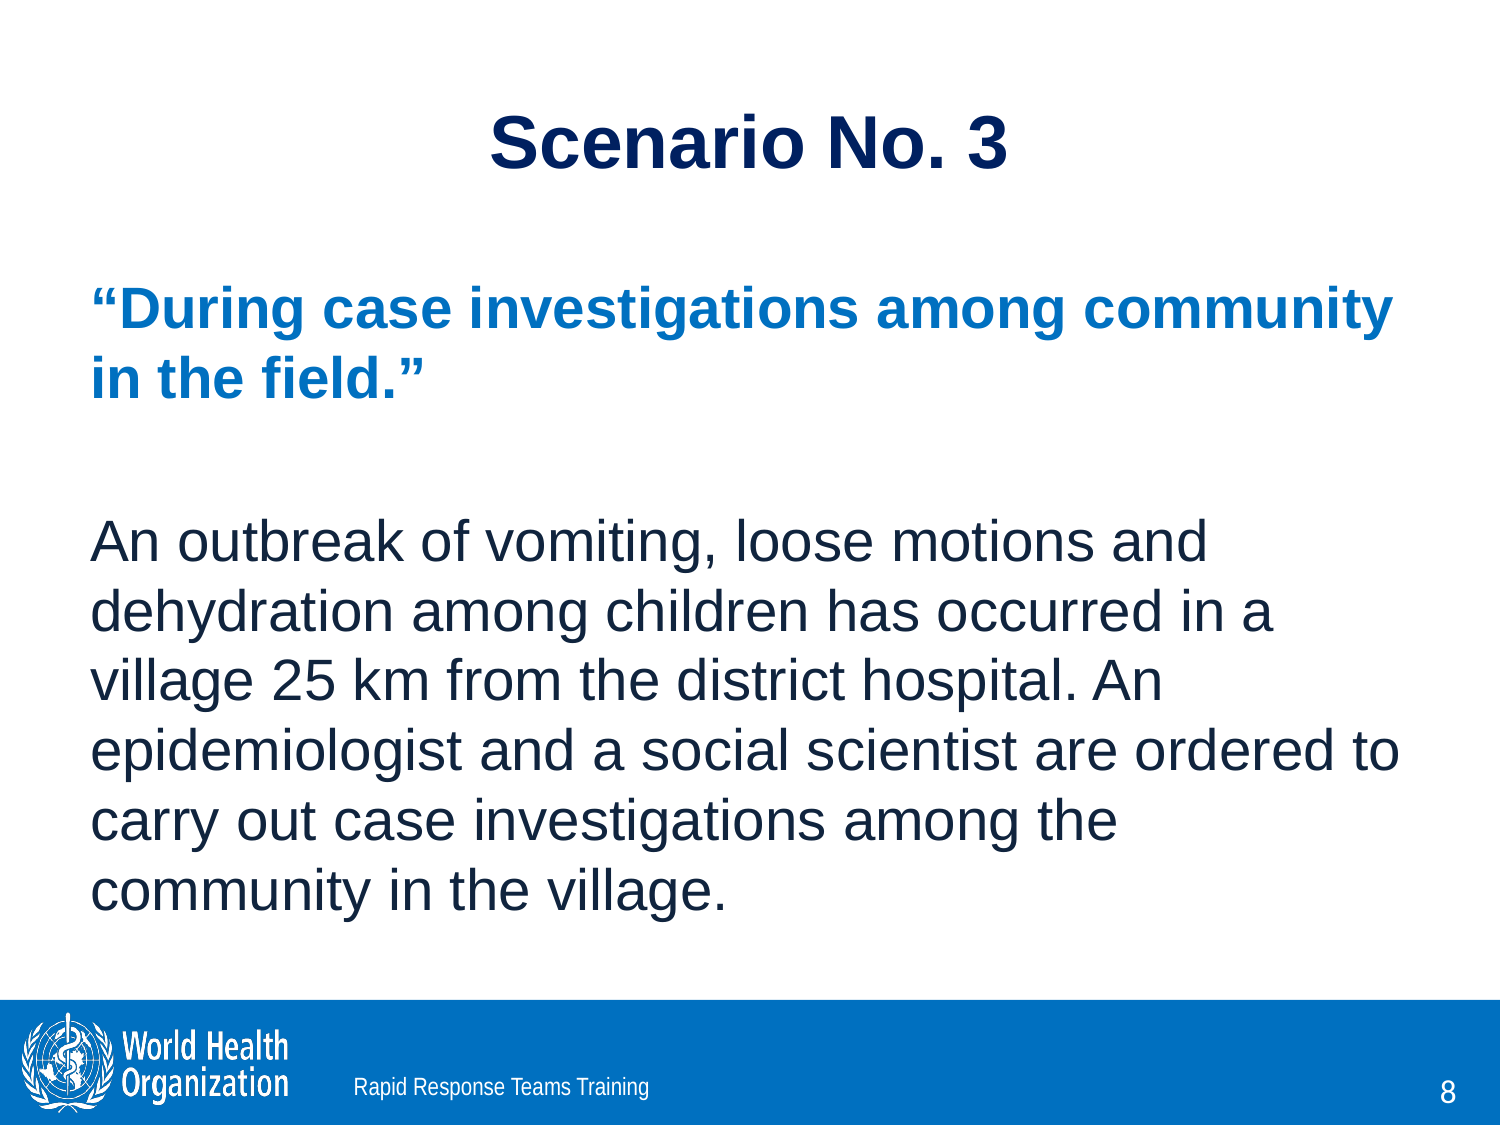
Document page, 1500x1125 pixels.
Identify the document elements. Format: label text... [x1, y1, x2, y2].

list “During case investigations among community in the field.” An outbreak of vomiting, loose motions and dehydration among children has occurred in a village 25 km from the district hospital. An epidemiologist and a social scientist are ordered to carry out case investigations among the community in the village. [75, 262, 1425, 1005]
picture [21, 1012, 288, 1113]
title Scenario No. 3 [75, 45, 1425, 233]
